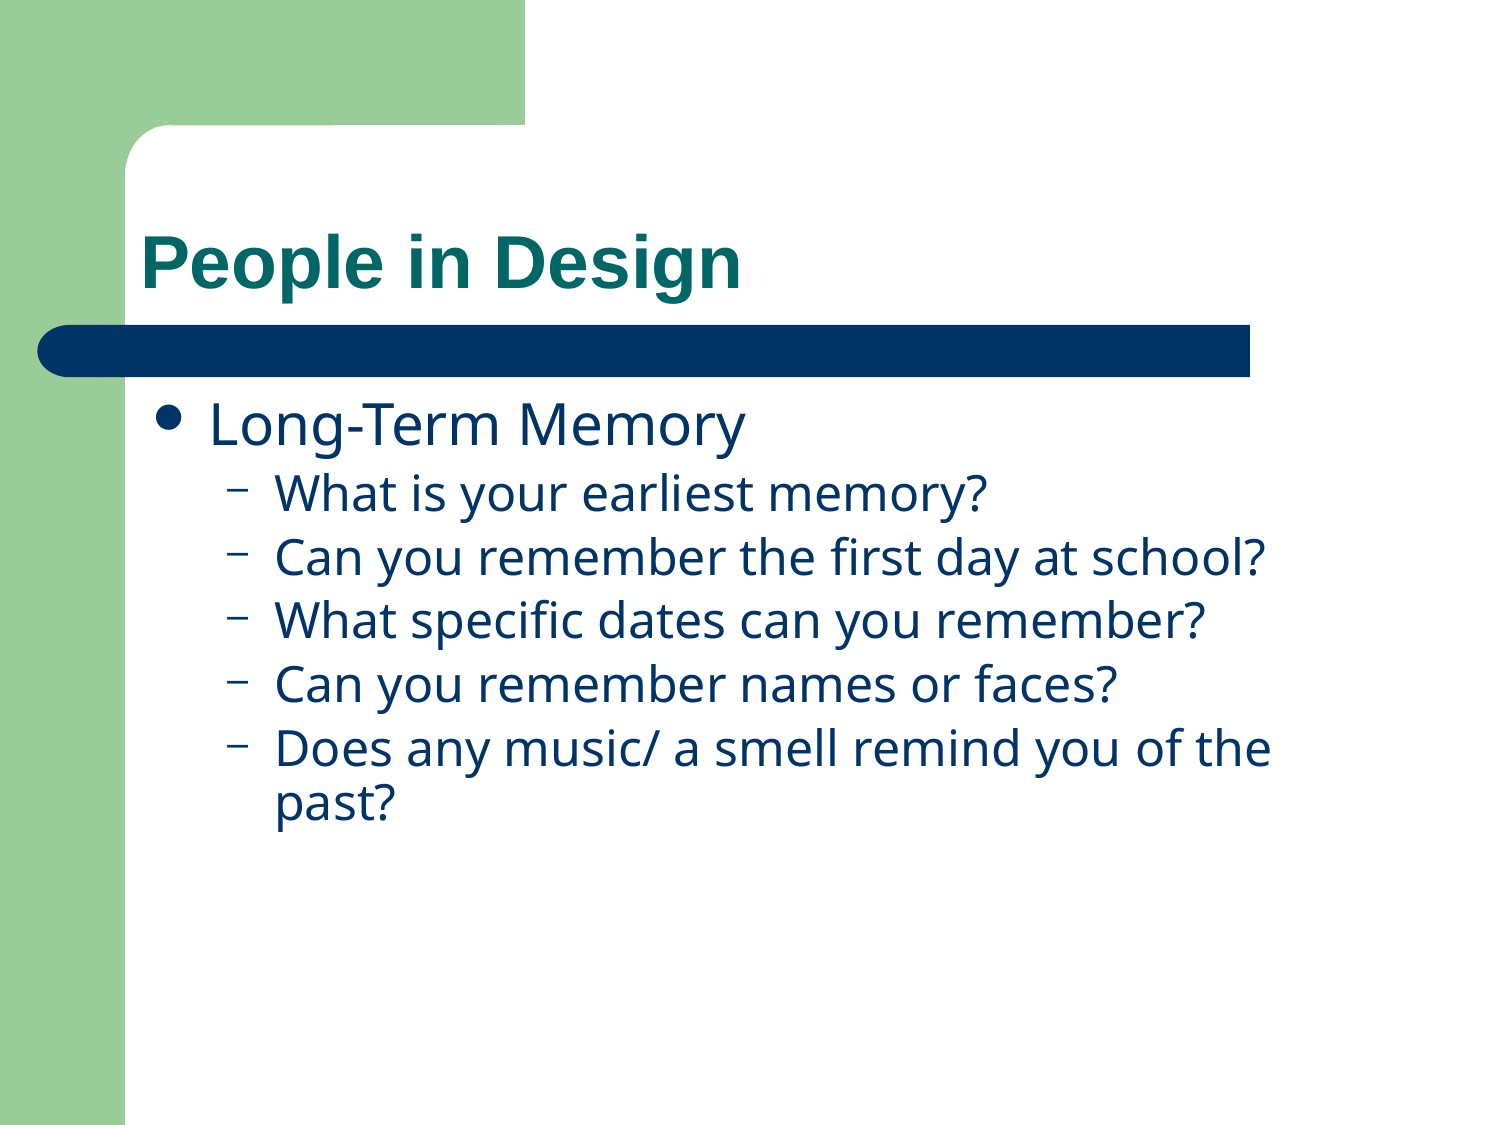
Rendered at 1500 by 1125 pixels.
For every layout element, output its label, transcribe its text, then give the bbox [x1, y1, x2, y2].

title People in Design [124, 124, 1426, 313]
list Long-Term Memory What is your earliest memory? Can you remember the first day at school? What specific dates can you remember? Can you remember names or faces? Does any music/ a smell remind you of the past? [137, 387, 1400, 999]
